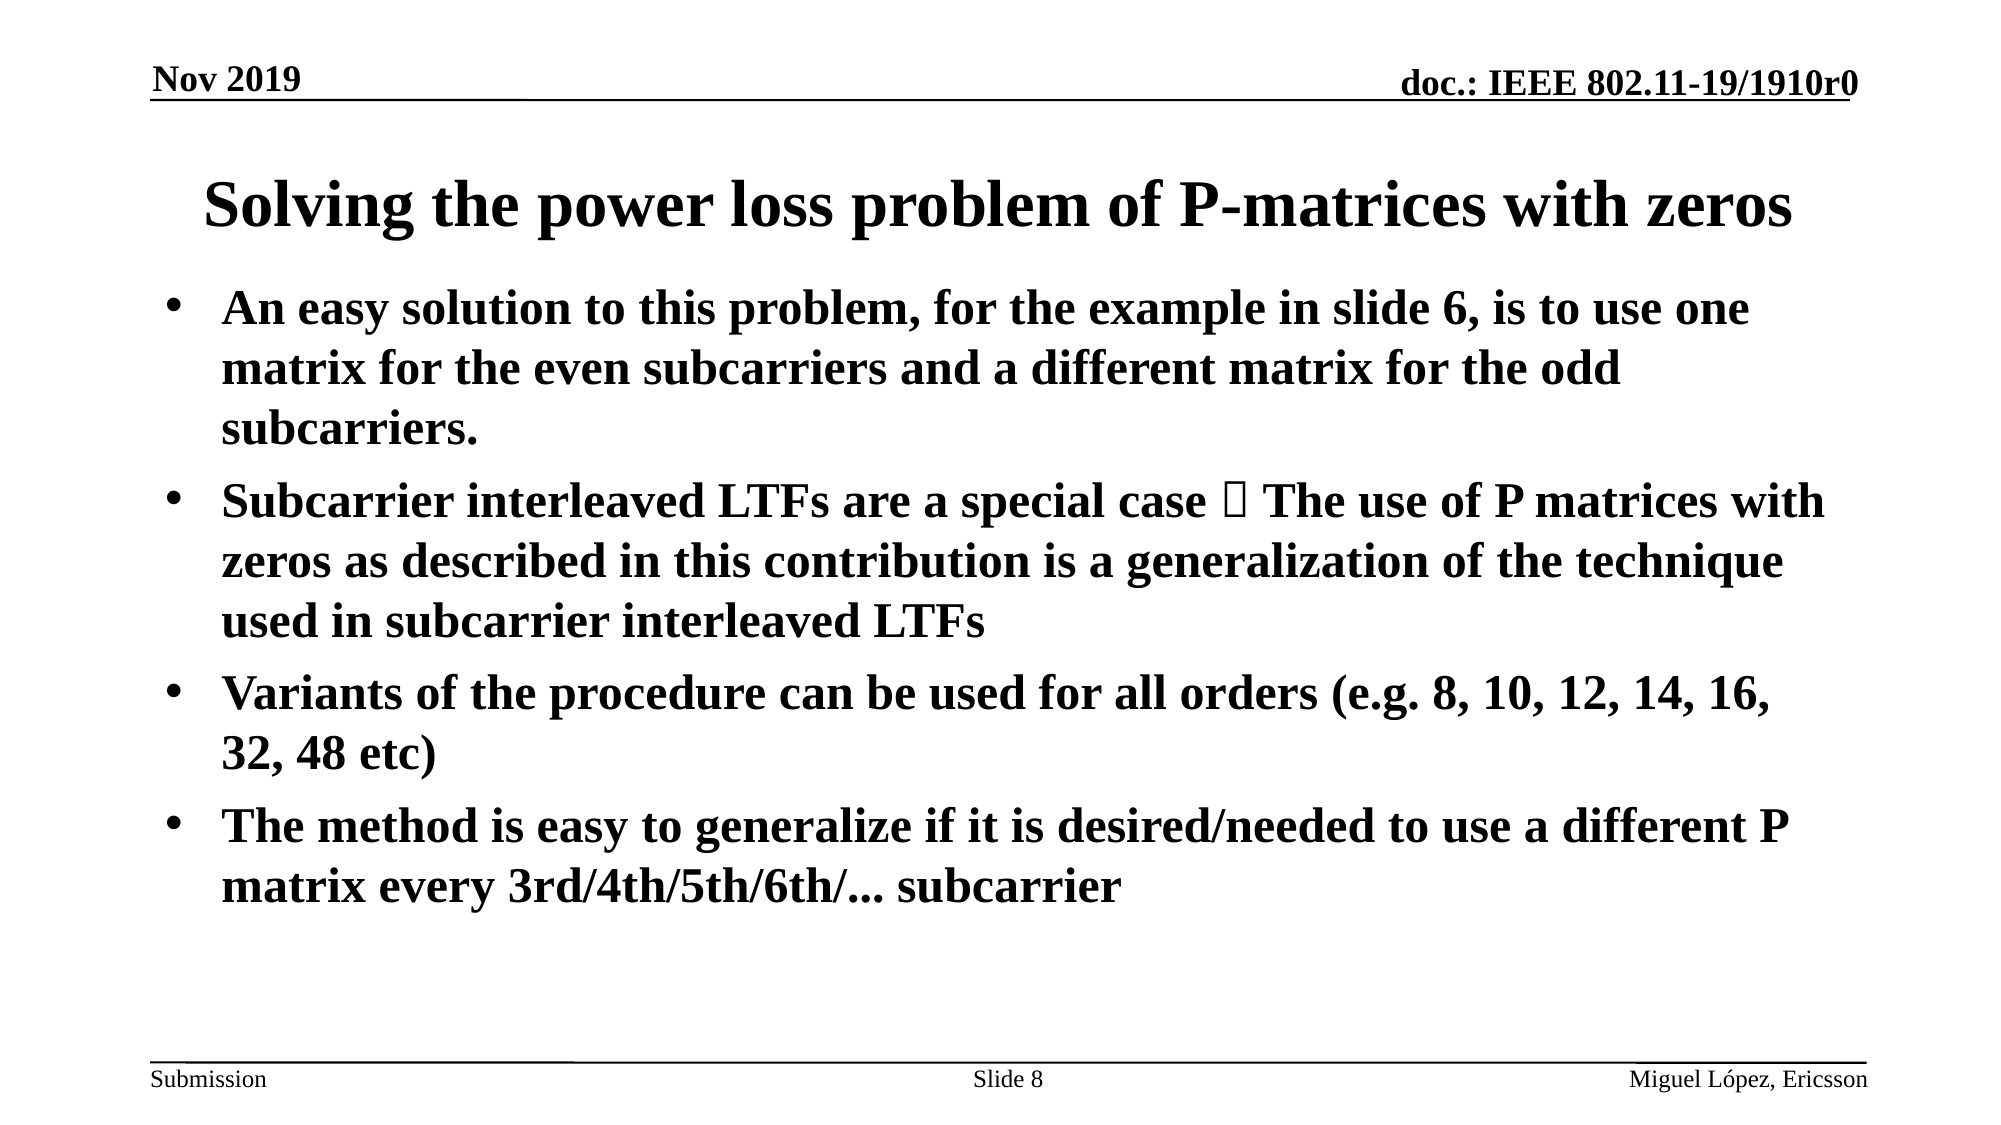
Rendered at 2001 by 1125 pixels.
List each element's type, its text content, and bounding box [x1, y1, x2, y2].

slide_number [152, 54, 563, 100]
title Solving the power loss problem of P-matrices with zeros [149, 112, 1850, 266]
footer Miguel López, Ericsson [1171, 1061, 1869, 1093]
slide_number Slide 8 [950, 1061, 1067, 1123]
list An easy solution to this problem, for the example in slide 6, is to use one matrix for the even subcarriers and a different matrix for the odd subcarriers. Subcarrier interleaved LTFs are a special case  The use of P matrices with zeros as described in this contribution is a generalization of the technique used in subcarrier interleaved LTFs Variants of the procedure can be used for all orders (e.g. 8, 10, 12, 14, 16, 32, 48 etc) The method is easy to generalize if it is desired/needed to use a different P matrix every 3rd/4th/5th/6th/... subcarrier [149, 266, 1850, 943]
